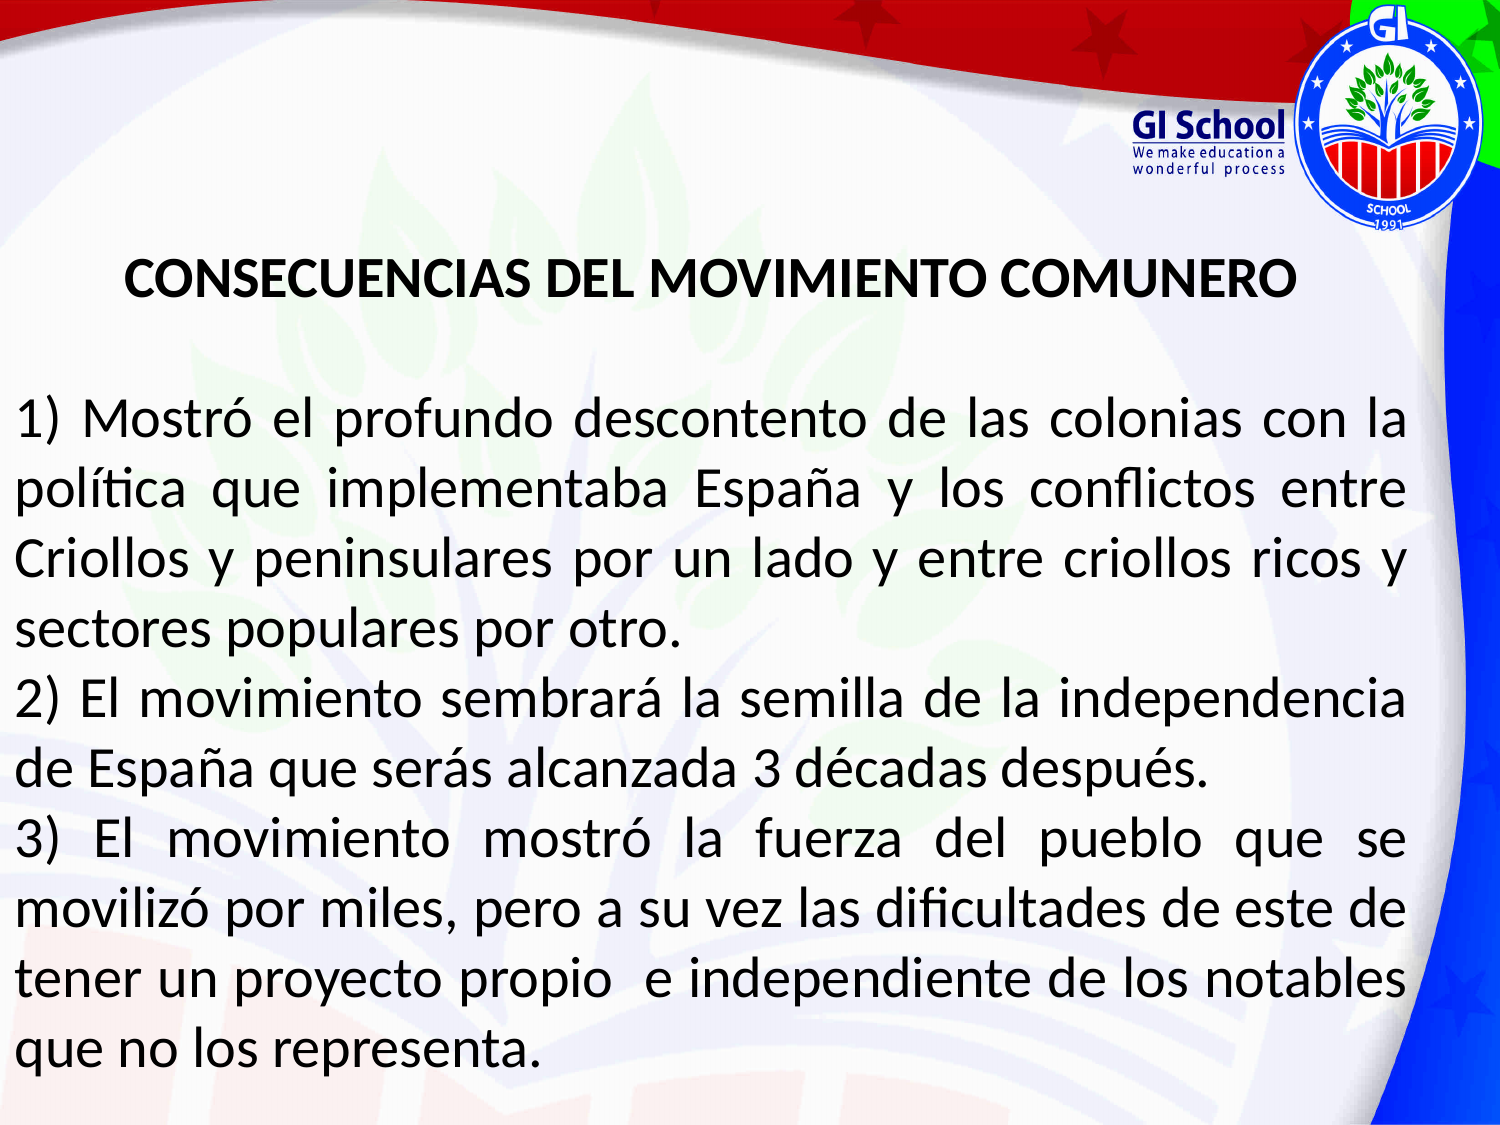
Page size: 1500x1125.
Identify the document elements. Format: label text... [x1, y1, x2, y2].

picture [0, 0, 1500, 1125]
text_box CONSECUENCIAS DEL MOVIMIENTO COMUNERO 1) Mostró el profundo descontento de las colonias con la política que implementaba España y los conflictos entre Criollos y peninsulares por un lado y entre criollos ricos y sectores populares por otro. 2) El movimiento sembrará la semilla de la independencia de España que serás alcanzada 3 décadas después. 3) El movimiento mostró la fuerza del pueblo que se movilizó por miles, pero a su vez las dificultades de este de tener un proyecto propio e independiente de los notables que no los representa. [0, 231, 1424, 1087]
